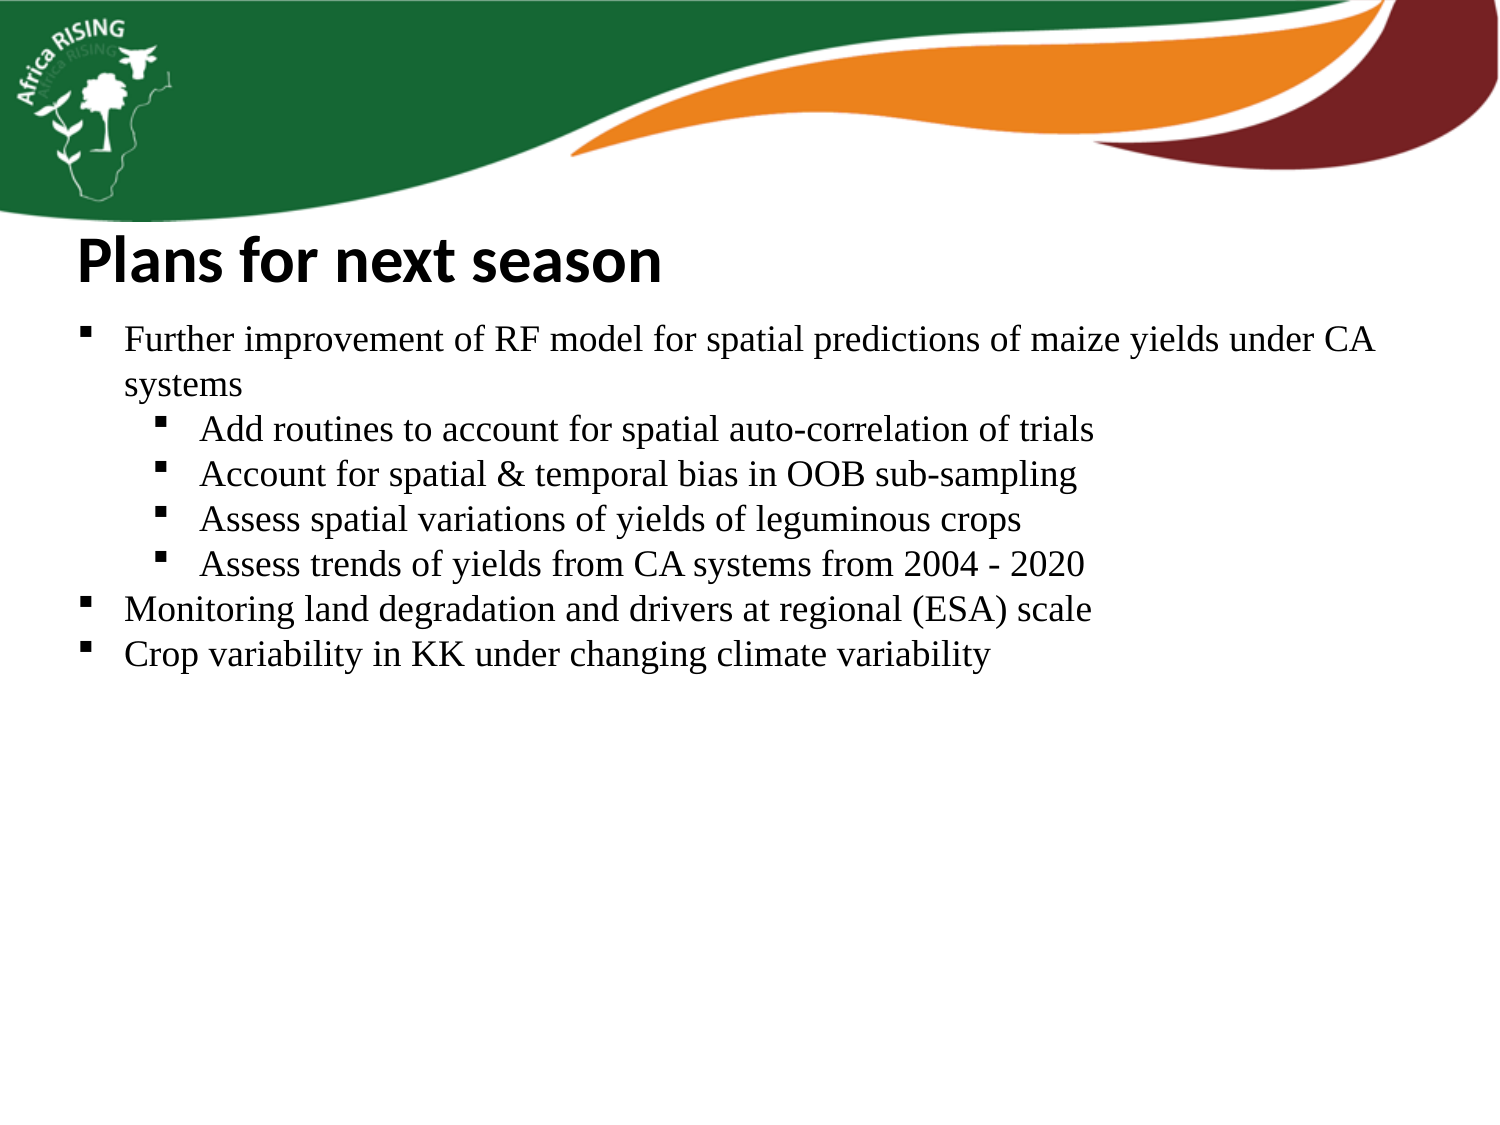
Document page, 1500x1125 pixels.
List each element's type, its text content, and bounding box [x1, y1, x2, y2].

picture [0, 0, 1499, 222]
text_box Further improvement of RF model for spatial predictions of maize yields under CA systems Add routines to account for spatial auto-correlation of trials Account for spatial & temporal bias in OOB sub-sampling Assess spatial variations of yields of leguminous crops Assess trends of yields from CA systems from 2004 - 2020 Monitoring land degradation and drivers at regional (ESA) scale Crop variability in KK under changing climate variability [62, 306, 1438, 727]
title Plans for next season [62, 200, 1413, 306]
